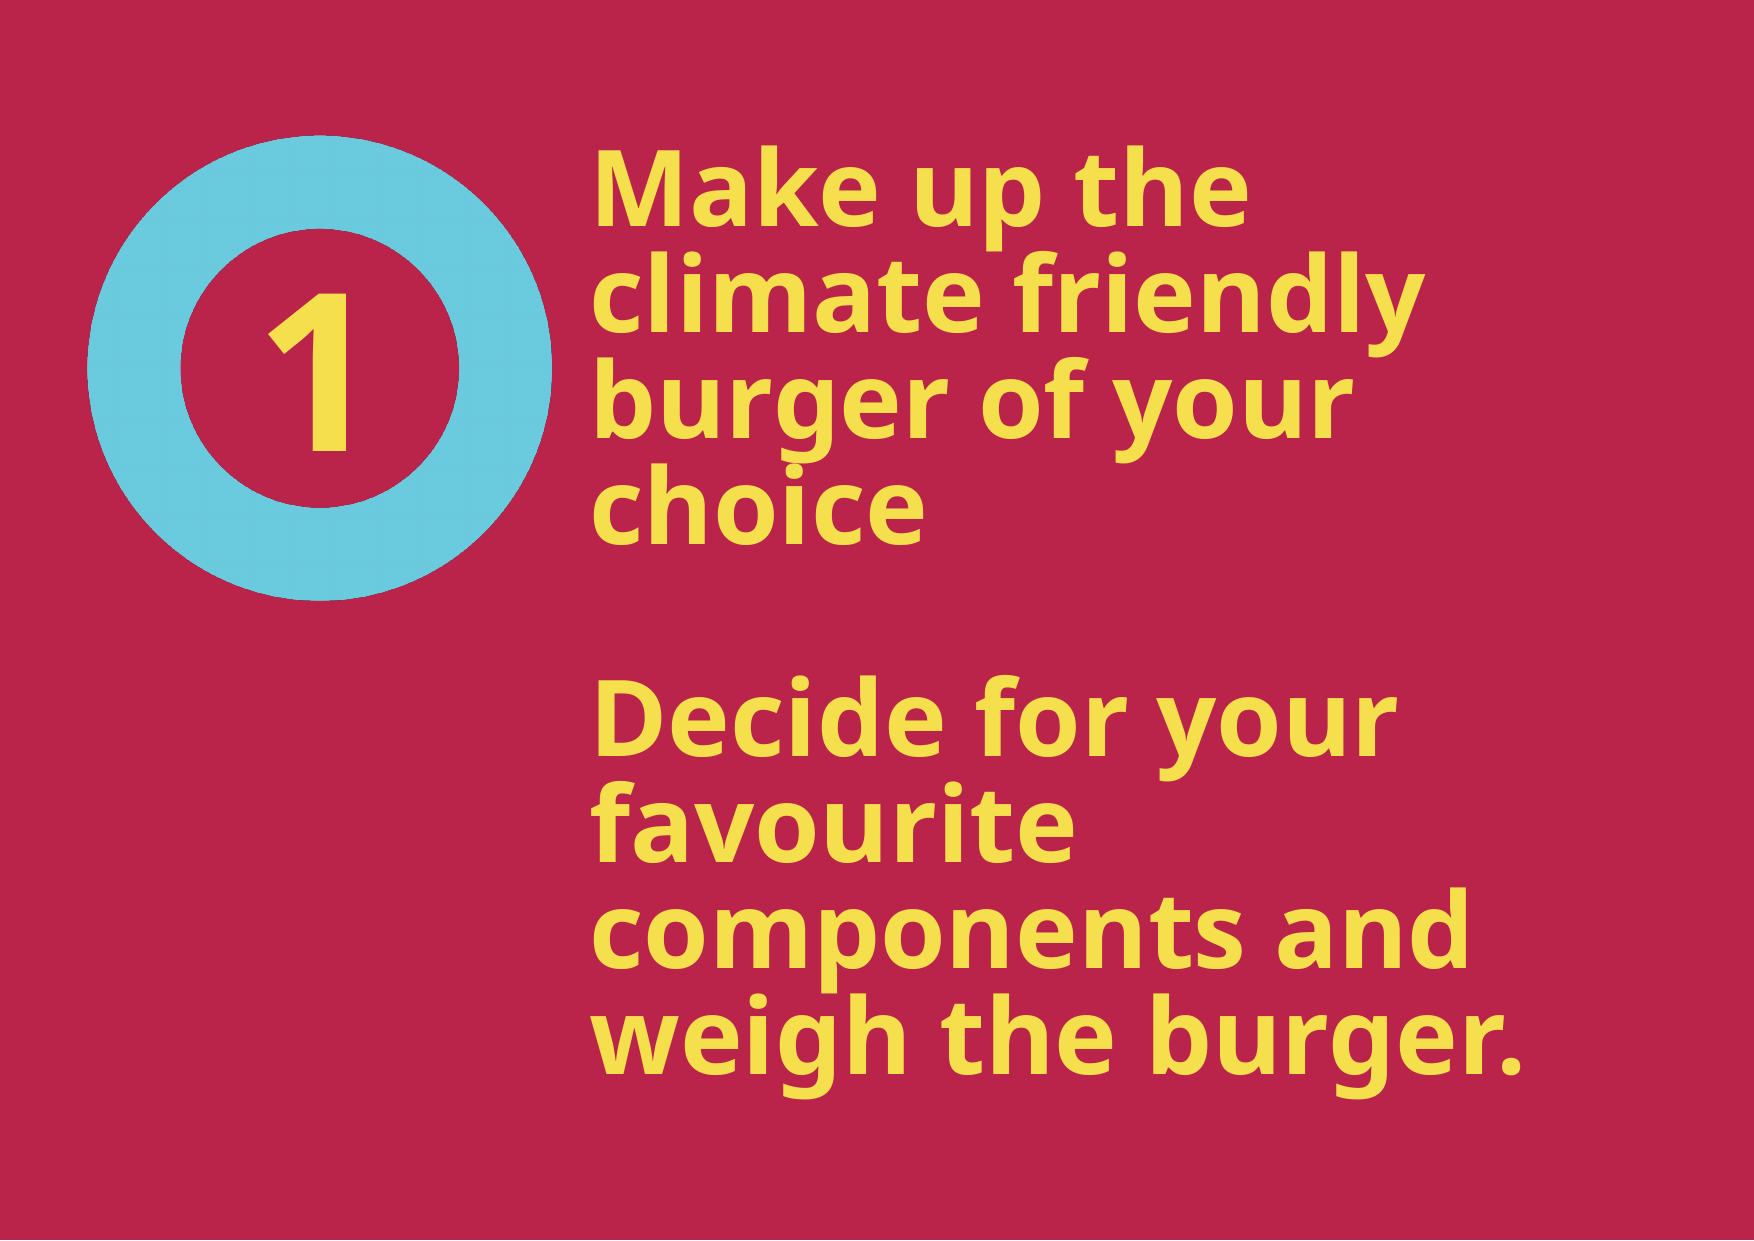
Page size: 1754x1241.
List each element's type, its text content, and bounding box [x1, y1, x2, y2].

text_box Make up the climate friendly burger of your choice Decide for your favourite components and weigh the burger. [574, 134, 1667, 1104]
picture [87, 135, 552, 601]
